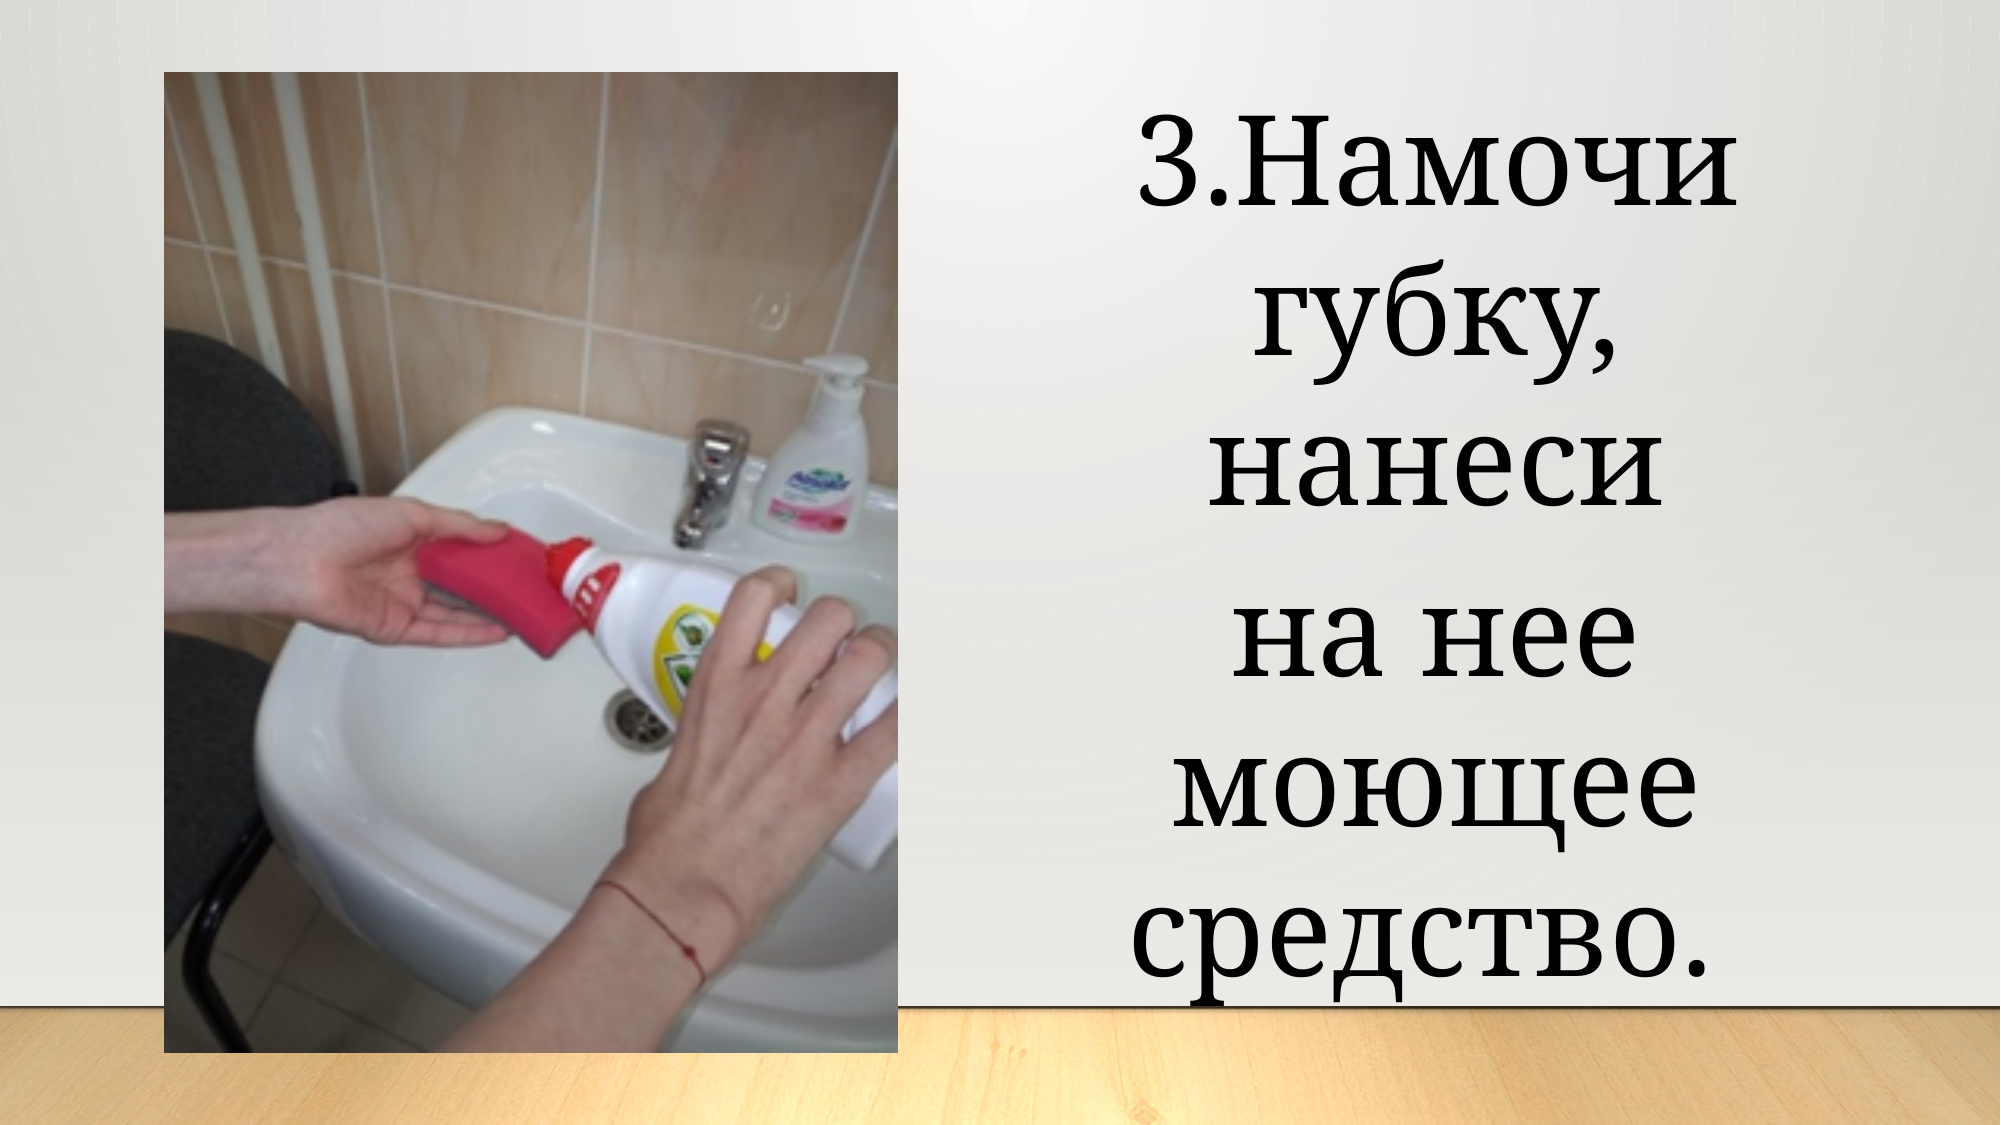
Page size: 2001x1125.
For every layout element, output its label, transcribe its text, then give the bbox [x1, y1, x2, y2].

list 3.Намочи губку, нанеси на нее моющее средство. [1058, 72, 1815, 1053]
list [163, 72, 899, 1053]
picture [0, 1006, 2000, 1125]
